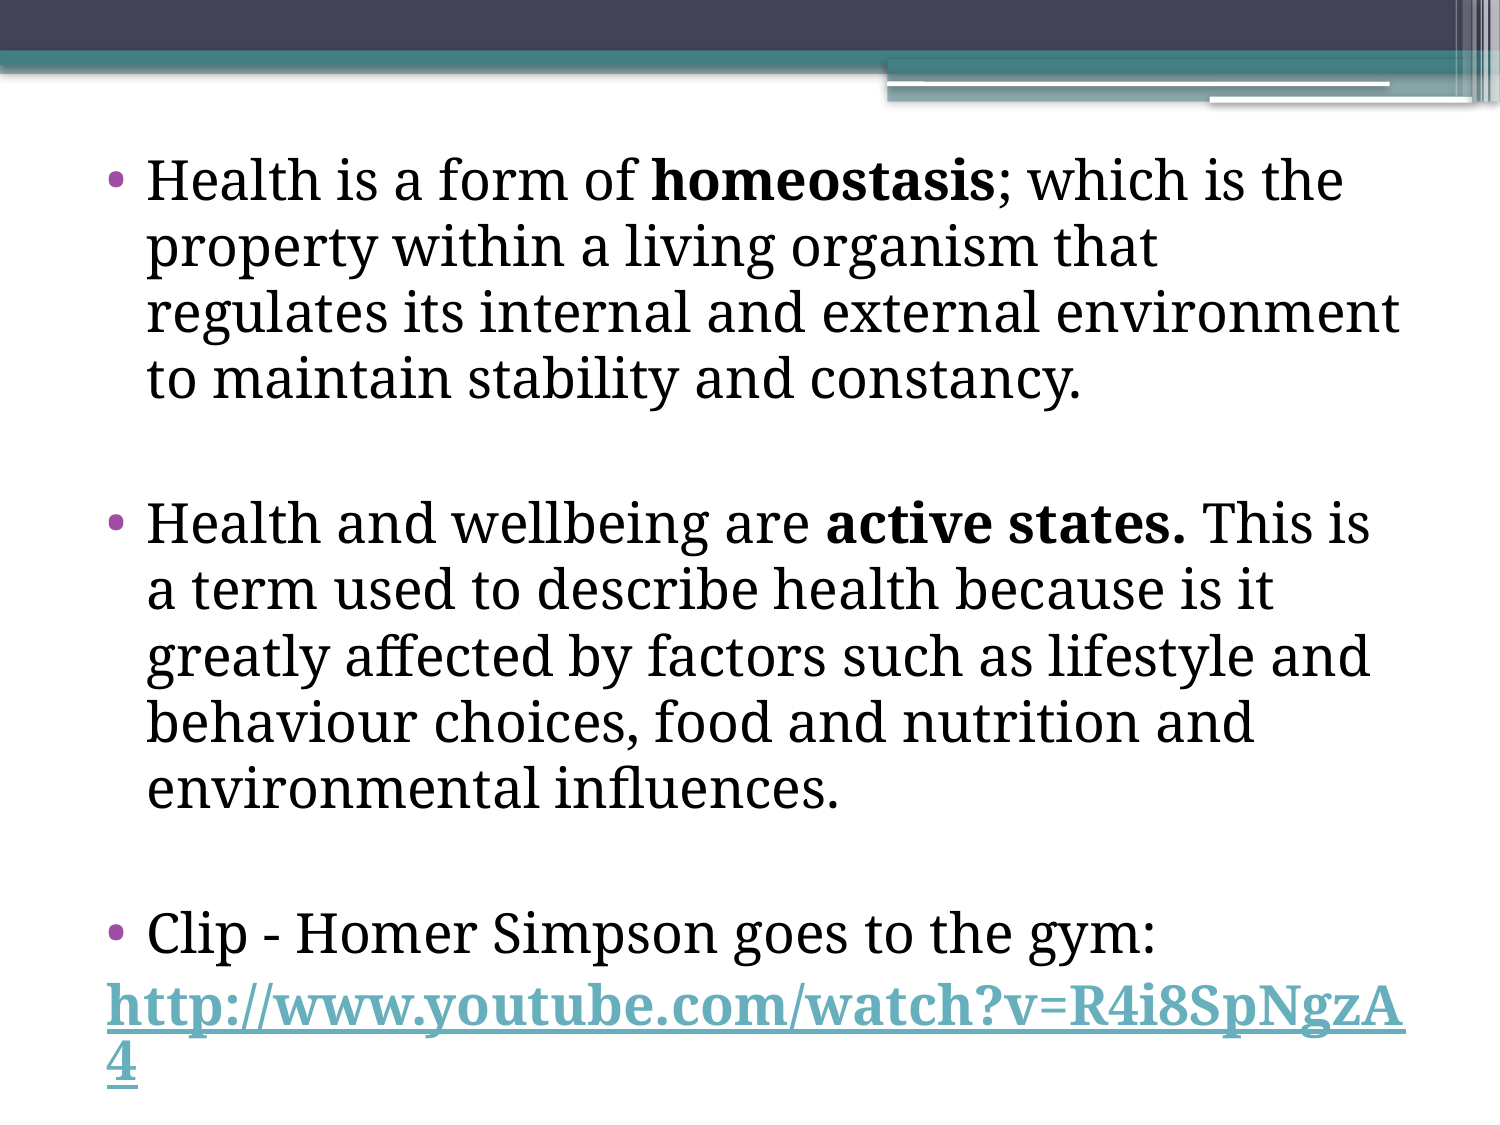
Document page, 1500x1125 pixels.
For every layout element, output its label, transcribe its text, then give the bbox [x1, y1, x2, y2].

list Health is a form of homeostasis; which is the property within a living organism that regulates its internal and external environment to maintain stability and constancy. Health and wellbeing are active states. This is a term used to describe health because is it greatly affected by factors such as lifestyle and behaviour choices, food and nutrition and environmental influences. Clip - Homer Simpson goes to the gym: http://www.youtube.com/watch?v=R4i8SpNgzA4 [75, 137, 1425, 1079]
